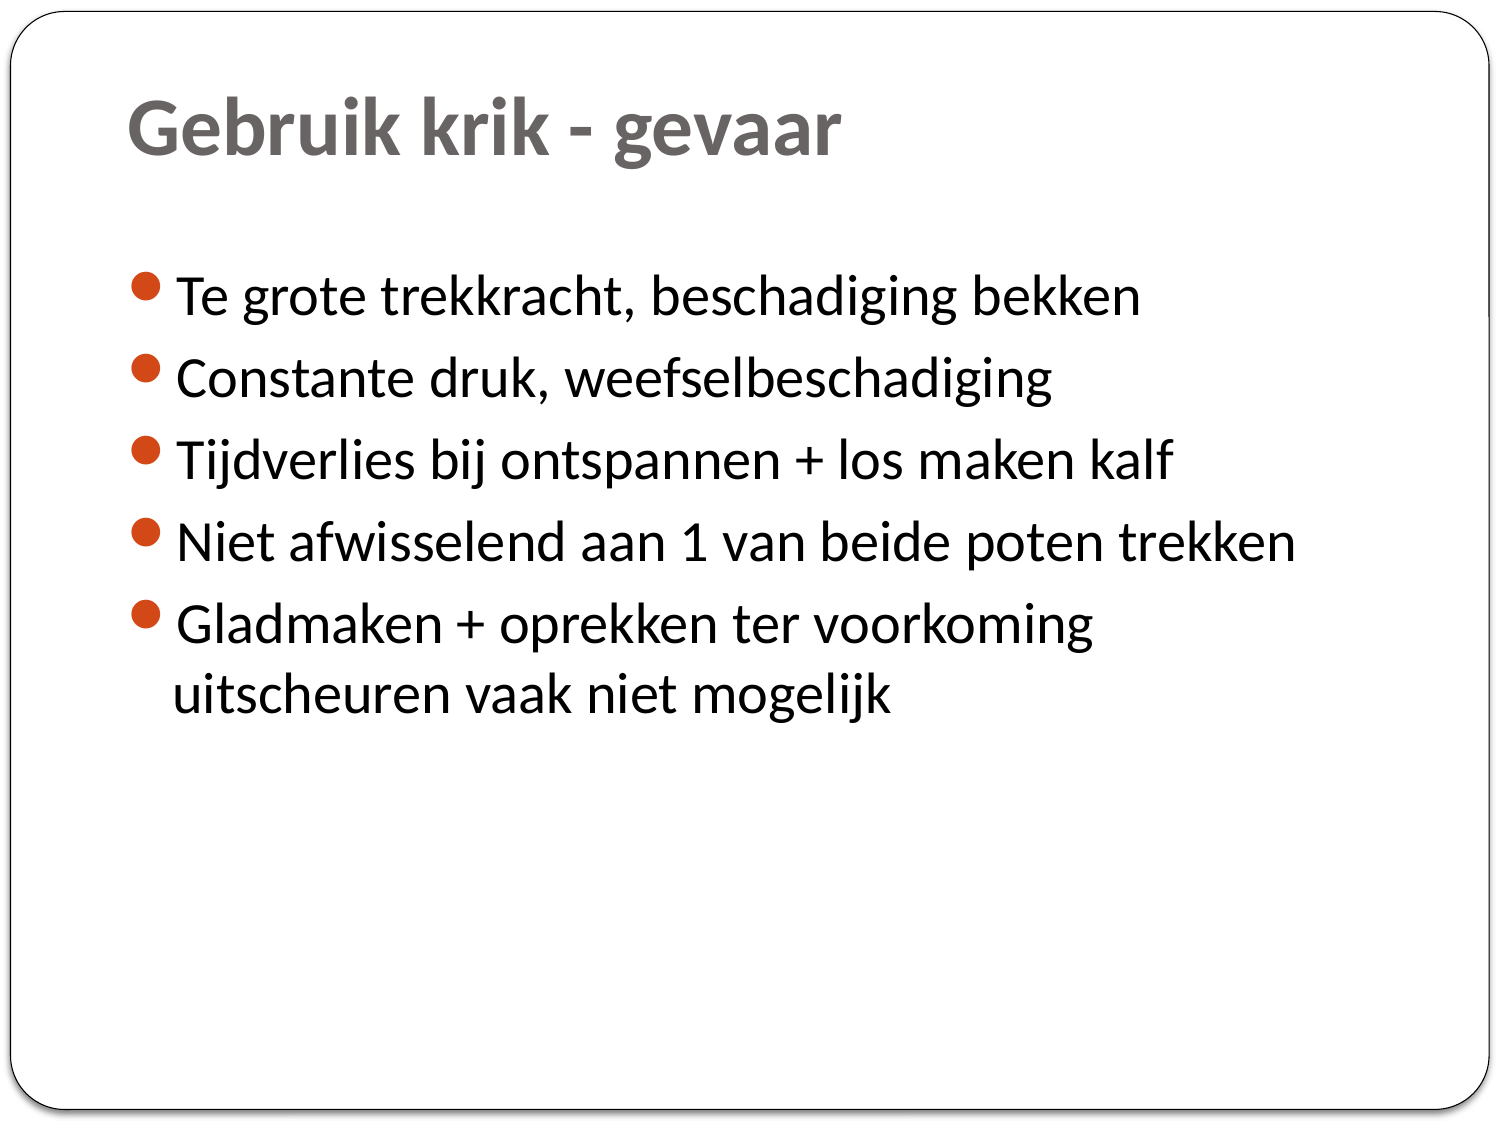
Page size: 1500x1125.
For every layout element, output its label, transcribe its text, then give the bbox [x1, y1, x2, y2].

list Te grote trekkracht, beschadiging bekken Constante druk, weefselbeschadiging Tijdverlies bij ontspannen + los maken kalf Niet afwisselend aan 1 van beide poten trekken Gladmaken + oprekken ter voorkoming uitscheuren vaak niet mogelijk [112, 249, 1388, 1000]
title Gebruik krik - gevaar [112, 62, 1388, 188]
